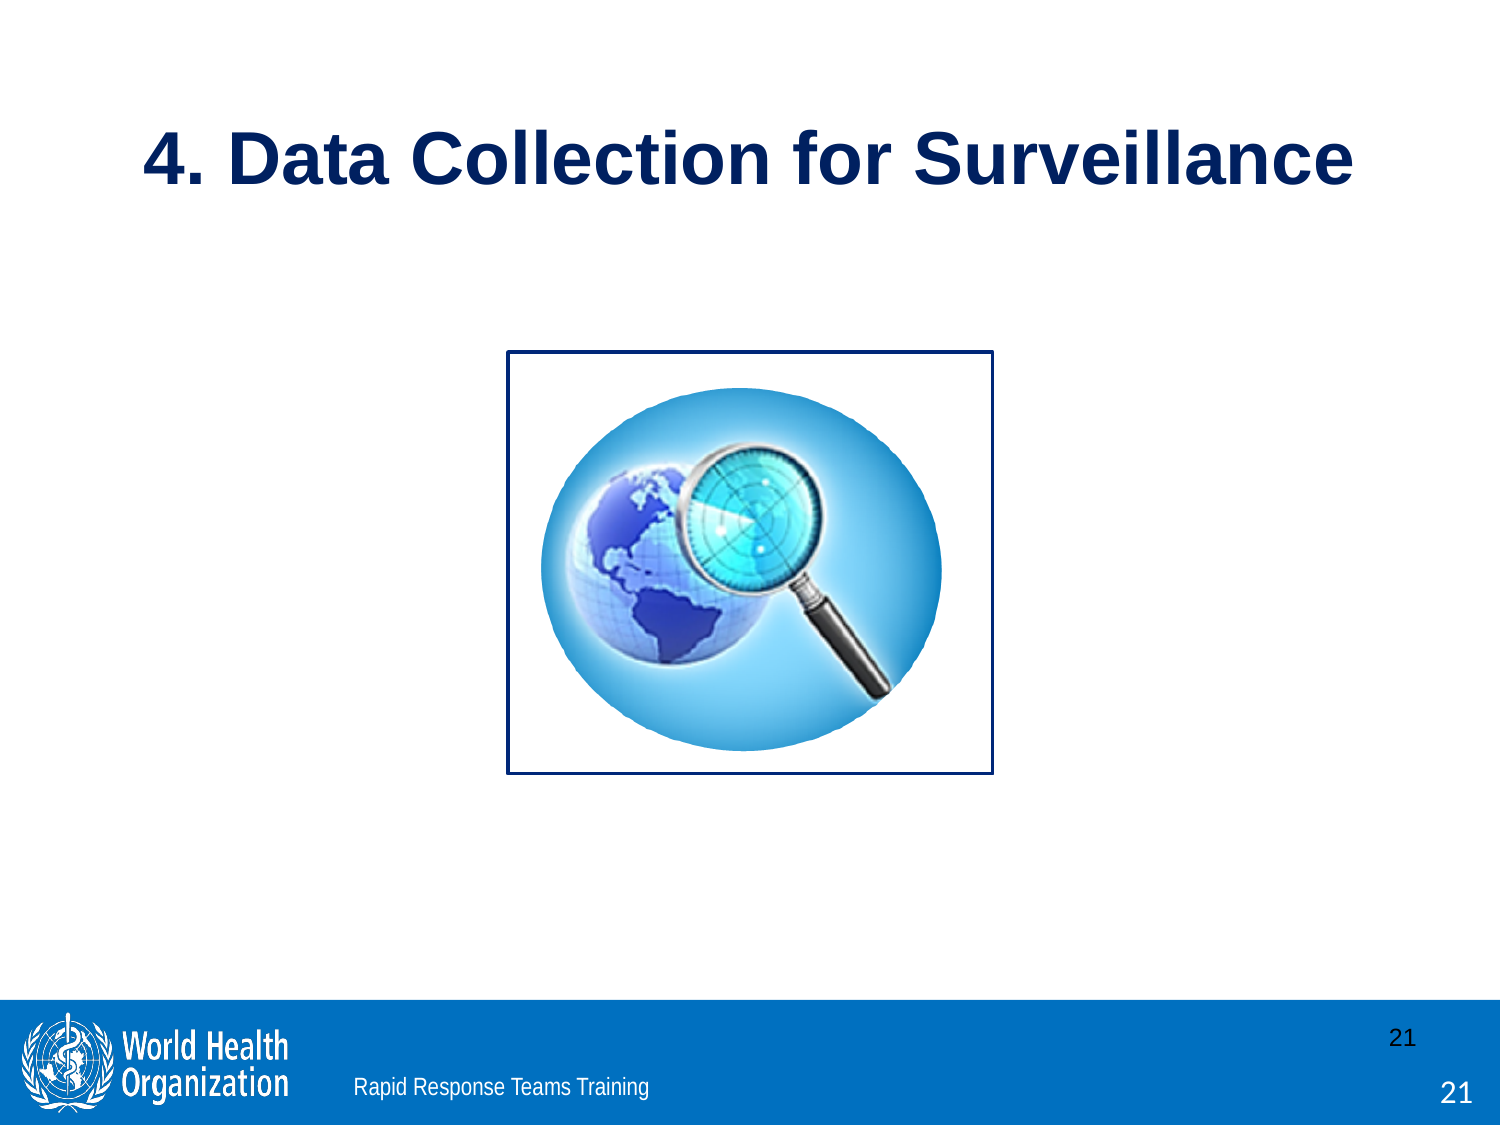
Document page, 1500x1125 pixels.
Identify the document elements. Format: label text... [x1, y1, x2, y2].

picture [21, 1012, 288, 1113]
picture [506, 349, 994, 776]
text_box 4. Data Collection for Surveillance [17, 101, 1483, 207]
text_box 21 [1081, 1014, 1432, 1093]
